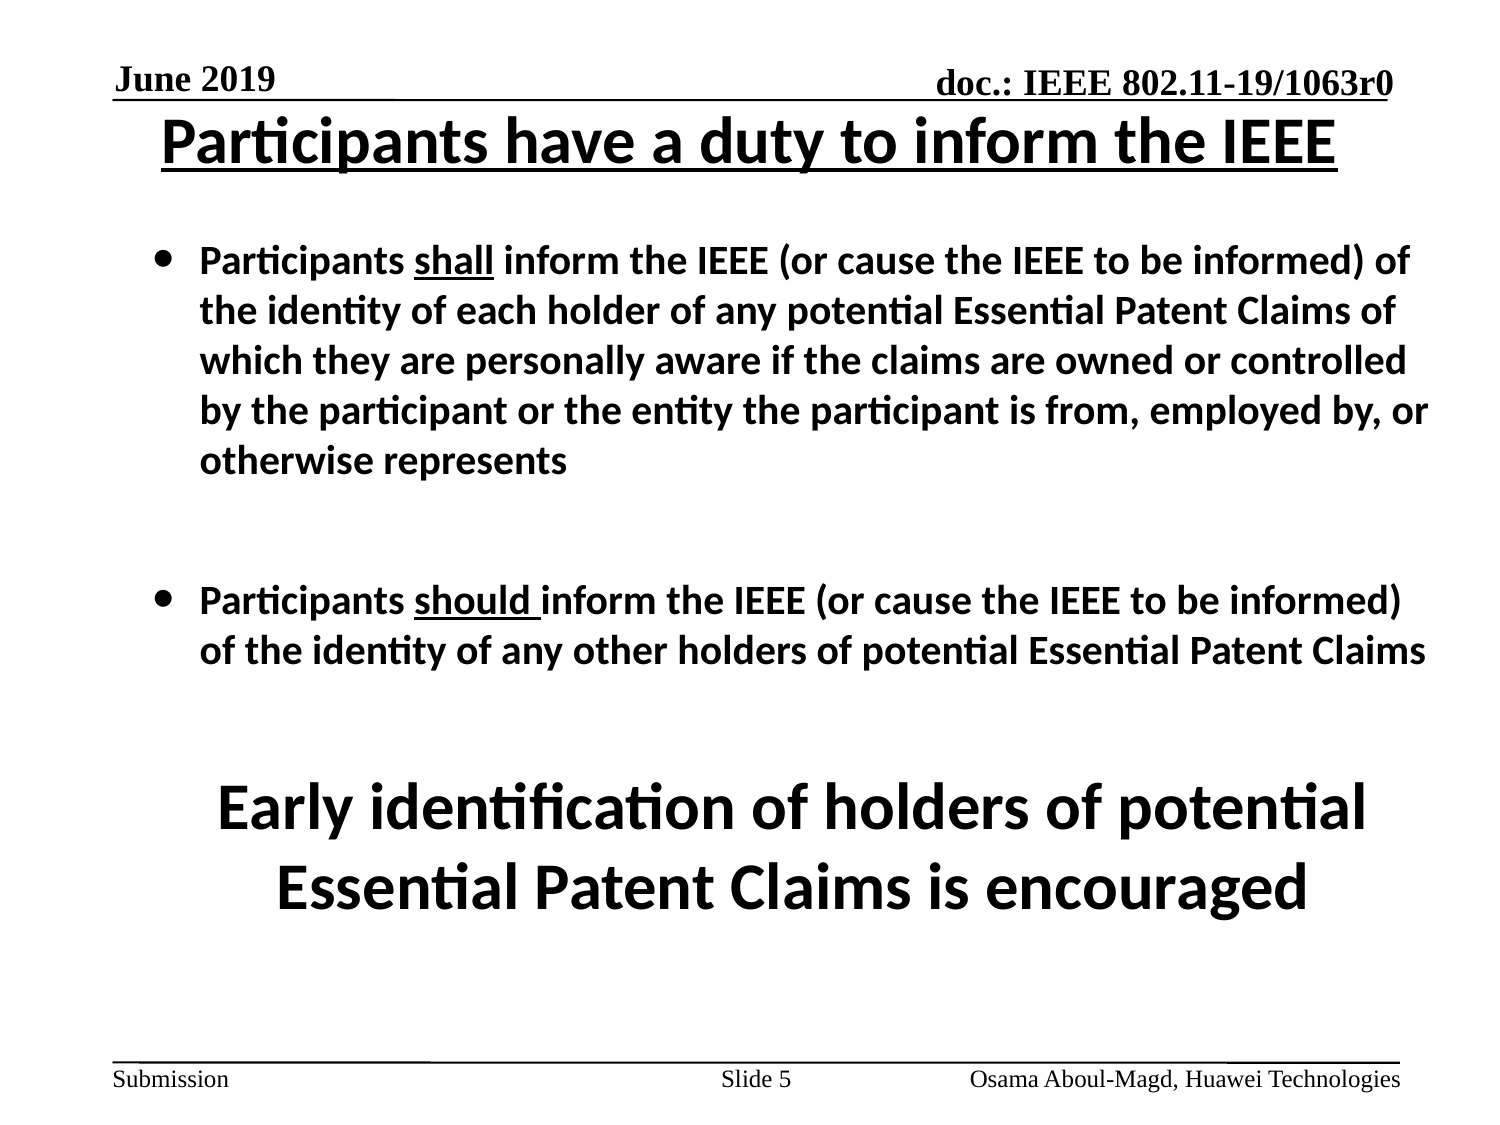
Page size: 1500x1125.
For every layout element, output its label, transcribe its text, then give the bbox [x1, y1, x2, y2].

list Participants shall inform the IEEE (or cause the IEEE to be informed) of the identity of each holder of any potential Essential Patent Claims of which they are personally aware if the claims are owned or controlled by the participant or the entity the participant is from, employed by, or otherwise represents Participants should inform the IEEE (or cause the IEEE to be informed) of the identity of any other holders of potential Essential Patent Claims Early identification of holders of potential Essential Patent Claims is encouraged [62, 224, 1451, 901]
footer Osama Aboul-Magd, Huawei Technologies [878, 1061, 1402, 1093]
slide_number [114, 54, 423, 100]
title Participants have a duty to inform the IEEE [112, 112, 1388, 163]
slide_number Slide 5 [712, 1061, 800, 1123]
